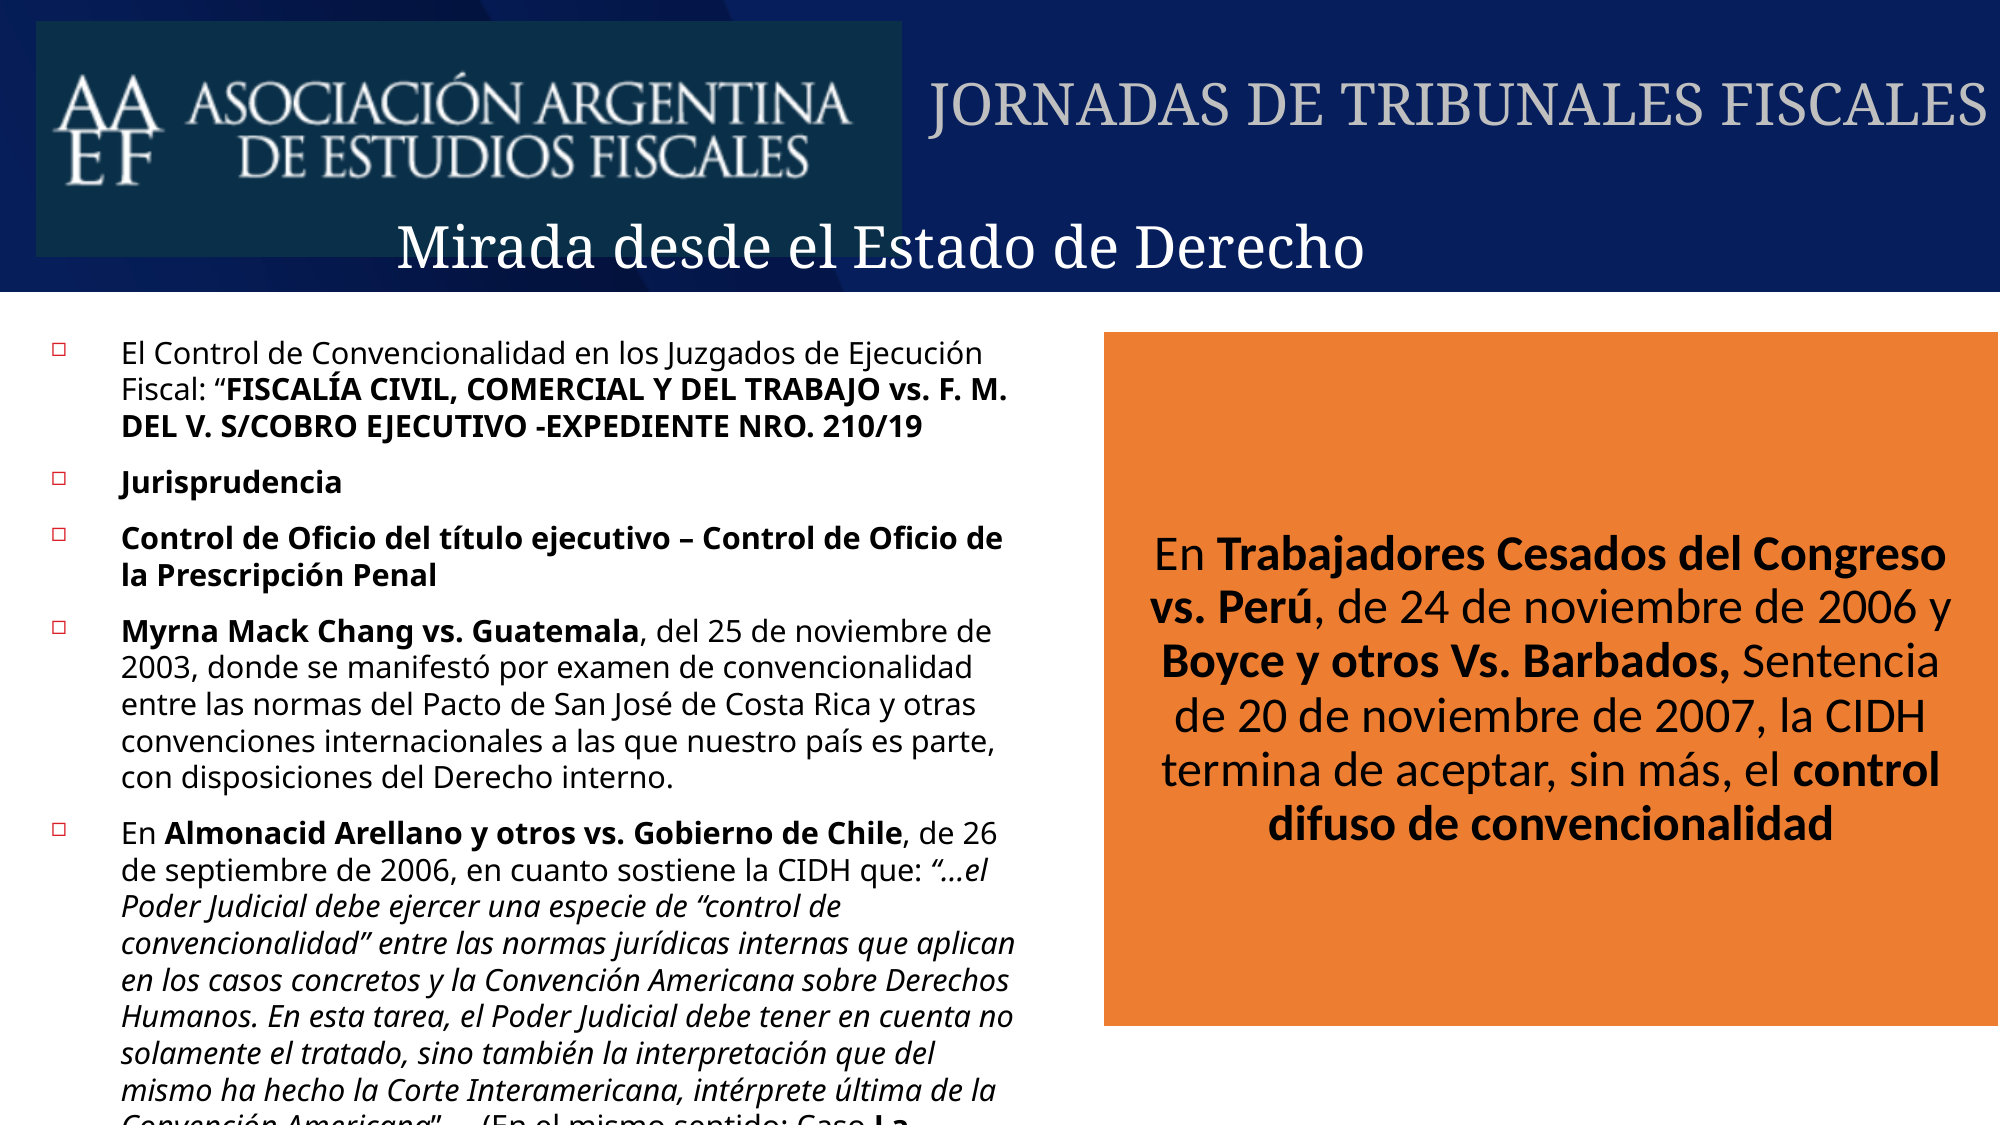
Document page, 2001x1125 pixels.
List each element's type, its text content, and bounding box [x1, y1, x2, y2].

list En Trabajadores Cesados del Congreso vs. Perú, de 24 de noviembre de 2006 y Boyce y otros Vs. Barbados, Sentencia de 20 de noviembre de 2007, la CIDH termina de aceptar, sin más, el control difuso de convencionalidad [1101, 328, 2000, 1029]
text_box El Control de Convencionalidad en los Juzgados de Ejecución Fiscal: “FISCALÍA CIVIL, COMERCIAL Y DEL TRABAJO vs. F. M. DEL V. S/COBRO EJECUTIVO -EXPEDIENTE NRO. 210/19 Jurisprudencia Control de Oficio del título ejecutivo – Control de Oficio de la Prescripción Penal Myrna Mack Chang vs. Guatemala, del 25 de noviembre de 2003, donde se manifestó por examen de convencionalidad entre las normas del Pacto de San José de Costa Rica y otras convenciones internacionales a las que nuestro país es parte, con disposiciones del Derecho interno. En Almonacid Arellano y otros vs. Gobierno de Chile, de 26 de septiembre de 2006, en cuanto sostiene la CIDH que: “…el Poder Judicial debe ejercer una especie de “control de convencionalidad” entre las normas jurídicas internas que aplican en los casos concretos y la Convención Americana sobre Derechos Humanos. En esta tarea, el Poder Judicial debe tener en cuenta no solamente el tratado, sino también la interpretación que del mismo ha hecho la Corte Interamericana, intérprete última de la Convención Americana” … (En el mismo sentido: Caso La Cantuta Vs. Perú. Sentencia de 29 de noviembre de 2006, párr.173). [36, 326, 1036, 1125]
picture [0, 0, 2000, 292]
text_box Mirada desde el Estado de Derecho Convencional [381, 292, 1694, 358]
